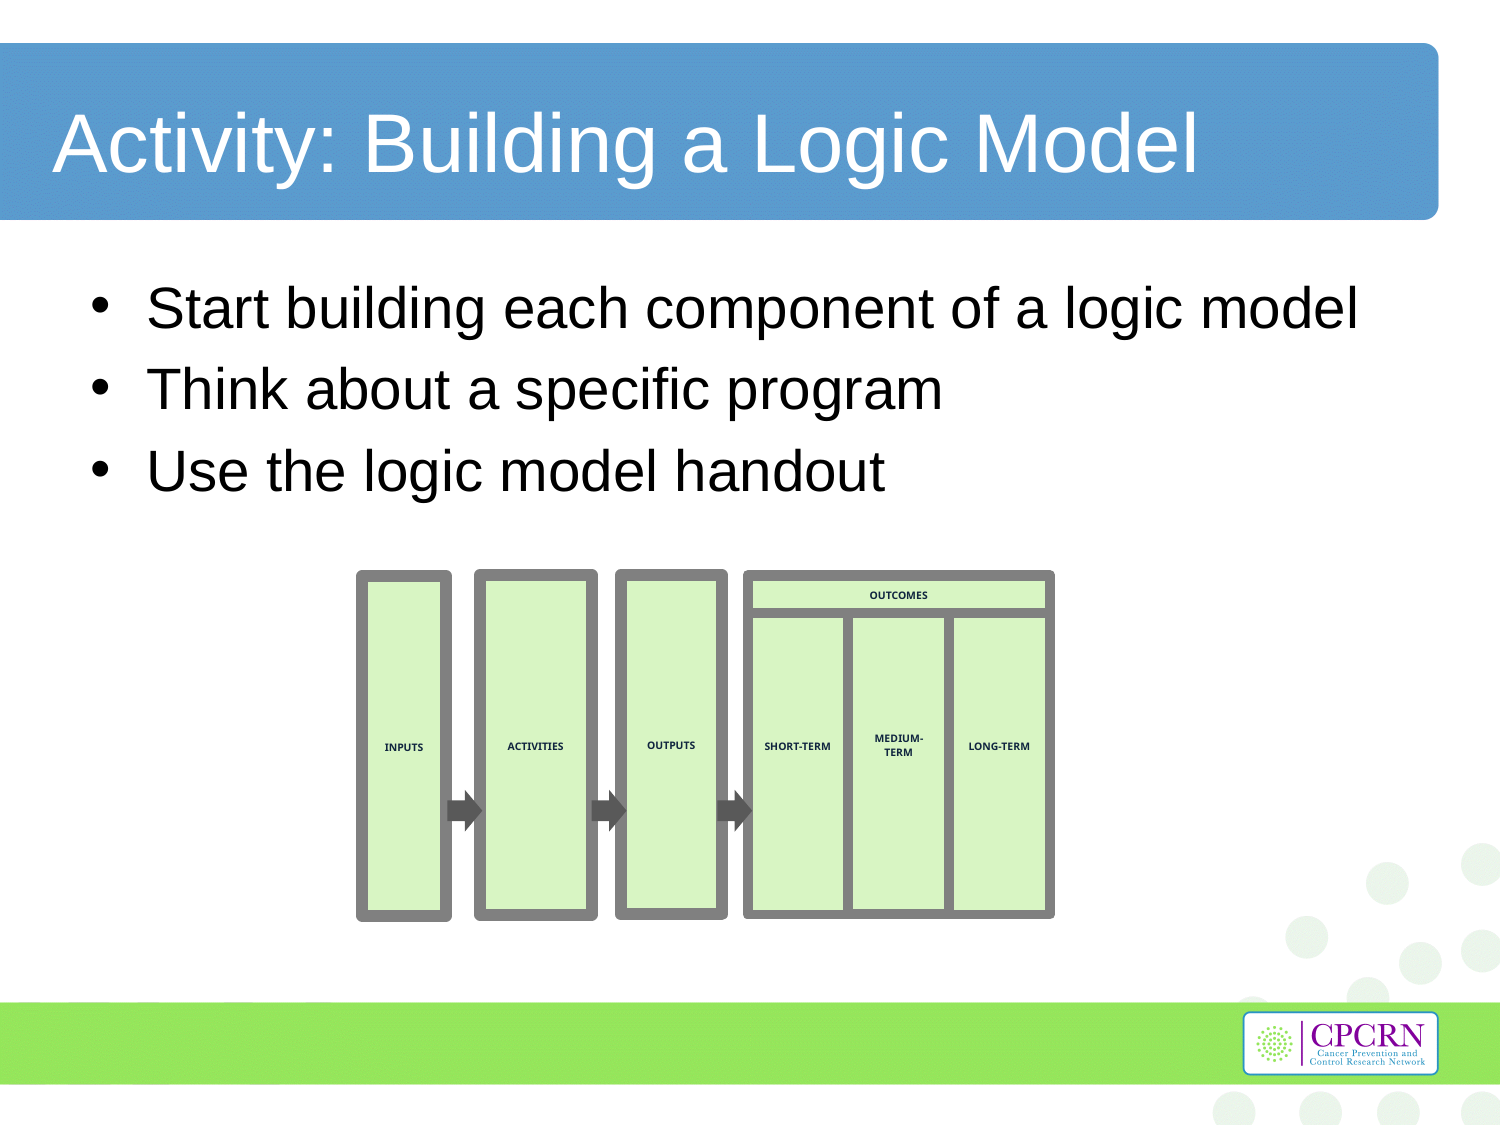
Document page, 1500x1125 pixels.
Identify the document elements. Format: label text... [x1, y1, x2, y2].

picture [0, 0, 1500, 1125]
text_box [362, 574, 1051, 916]
title Activity: Building a Logic Model [37, 45, 1438, 233]
list Start building each component of a logic model Think about a specific program Use the logic model handout [75, 262, 1425, 1005]
